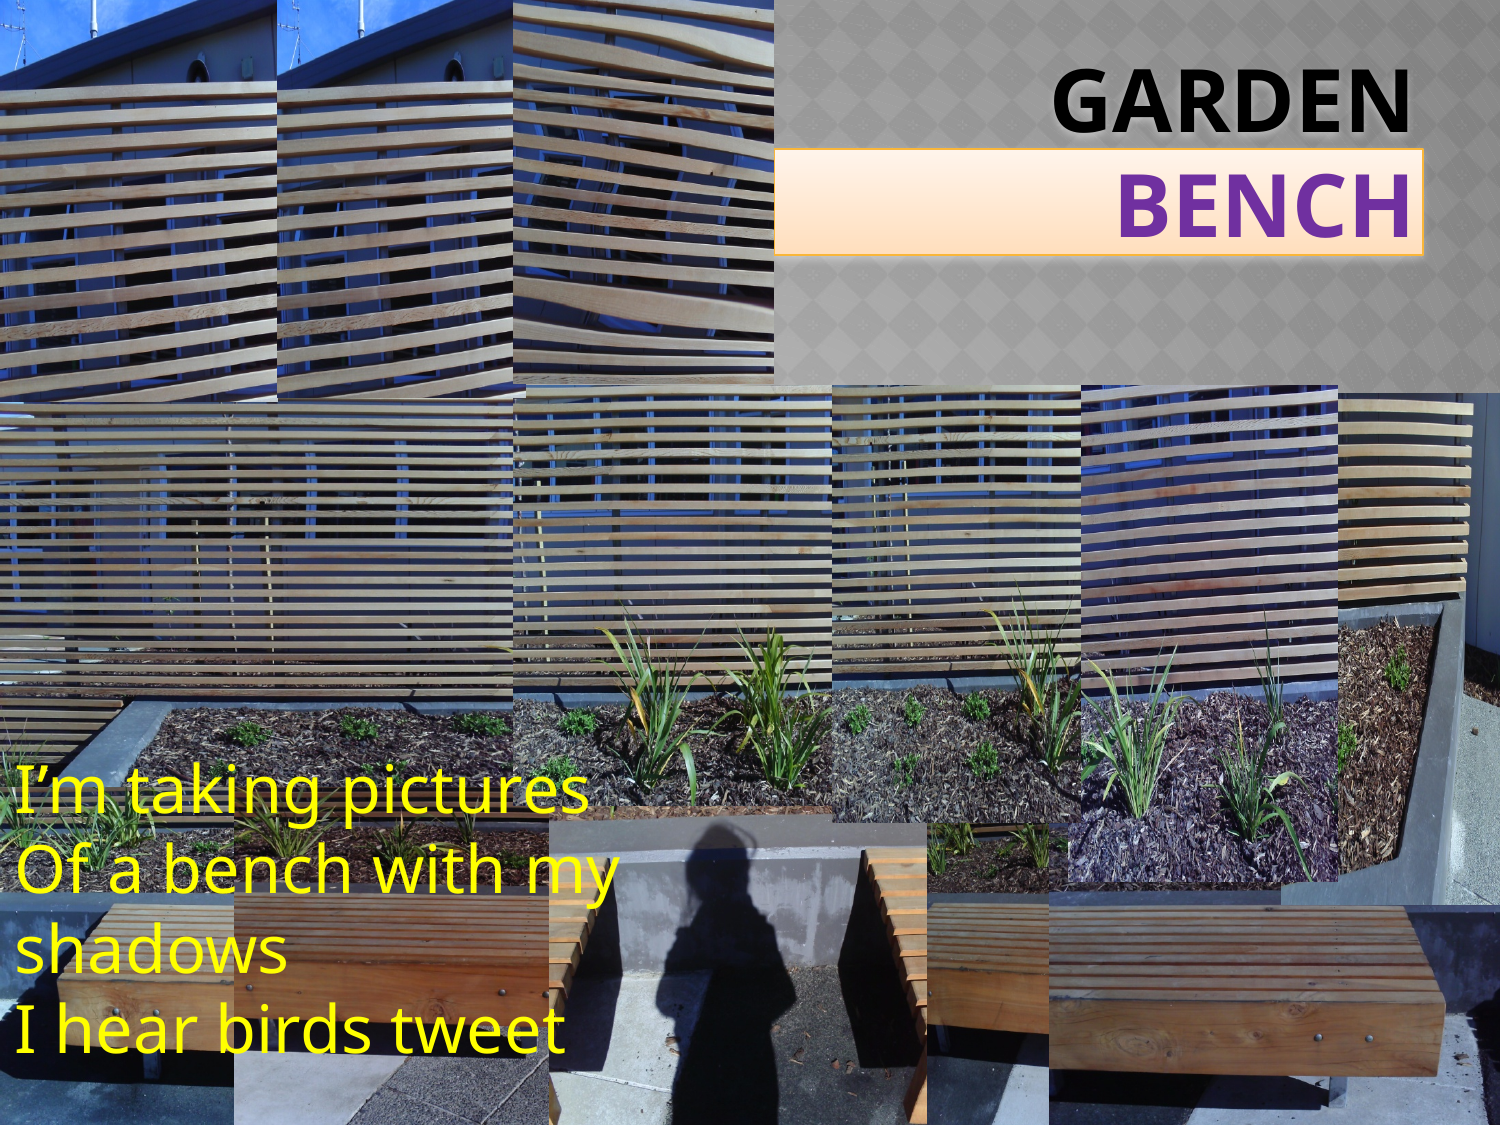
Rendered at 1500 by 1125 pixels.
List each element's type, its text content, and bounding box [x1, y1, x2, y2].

picture [513, 384, 1338, 882]
title Garden bench [779, 148, 1424, 256]
picture [926, 831, 1043, 1125]
picture [548, 816, 921, 1125]
picture [1281, 392, 1500, 906]
picture [0, 0, 526, 402]
picture [1048, 831, 1500, 1125]
picture [233, 796, 543, 1125]
picture [0, 795, 228, 1125]
picture [0, 405, 508, 788]
picture [513, 0, 774, 385]
